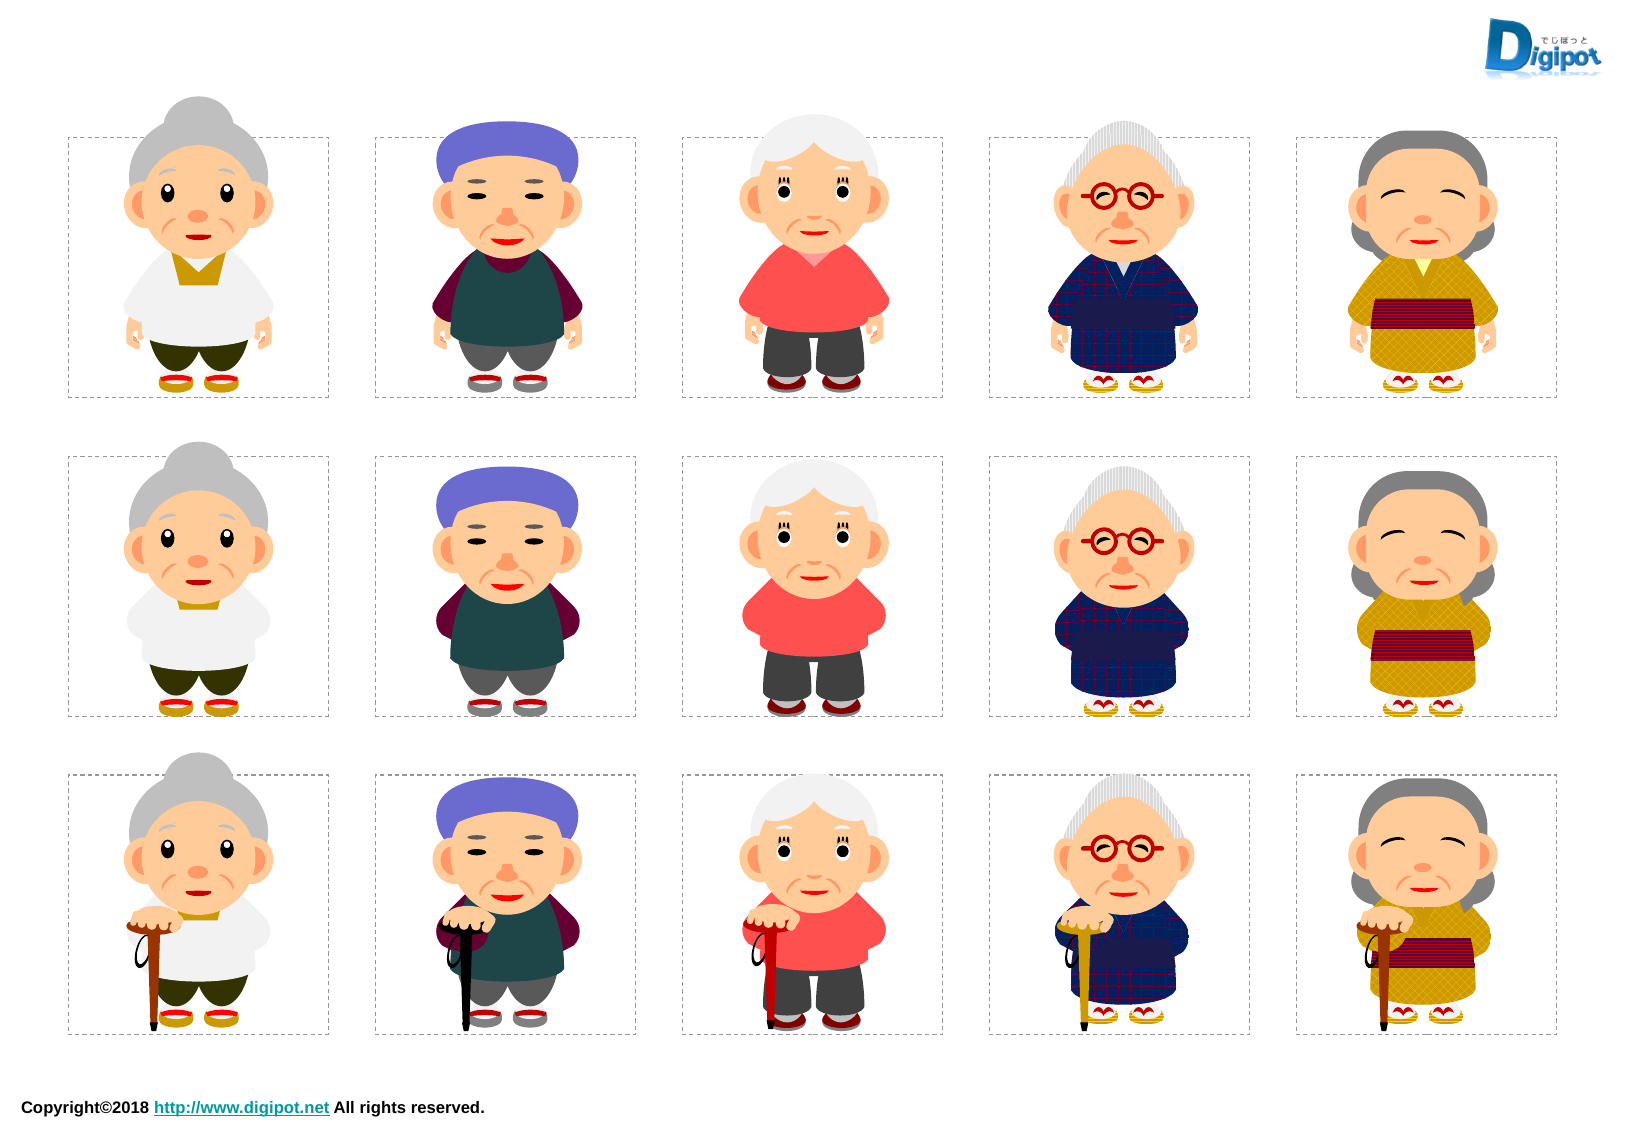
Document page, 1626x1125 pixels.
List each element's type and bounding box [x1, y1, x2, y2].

text_box [432, 466, 582, 718]
text_box [1050, 120, 1198, 393]
text_box [1348, 778, 1498, 1032]
text_box [123, 96, 274, 393]
text_box [739, 113, 889, 393]
text_box [1053, 466, 1195, 718]
text_box [1053, 773, 1195, 1032]
text_box [123, 441, 274, 718]
text_box [739, 459, 889, 718]
text_box [123, 752, 274, 1032]
text_box [1348, 130, 1498, 393]
text_box [1348, 470, 1498, 718]
picture [1485, 18, 1602, 82]
text_box [739, 773, 889, 1032]
text_box [432, 776, 582, 1032]
text_box [432, 120, 583, 393]
